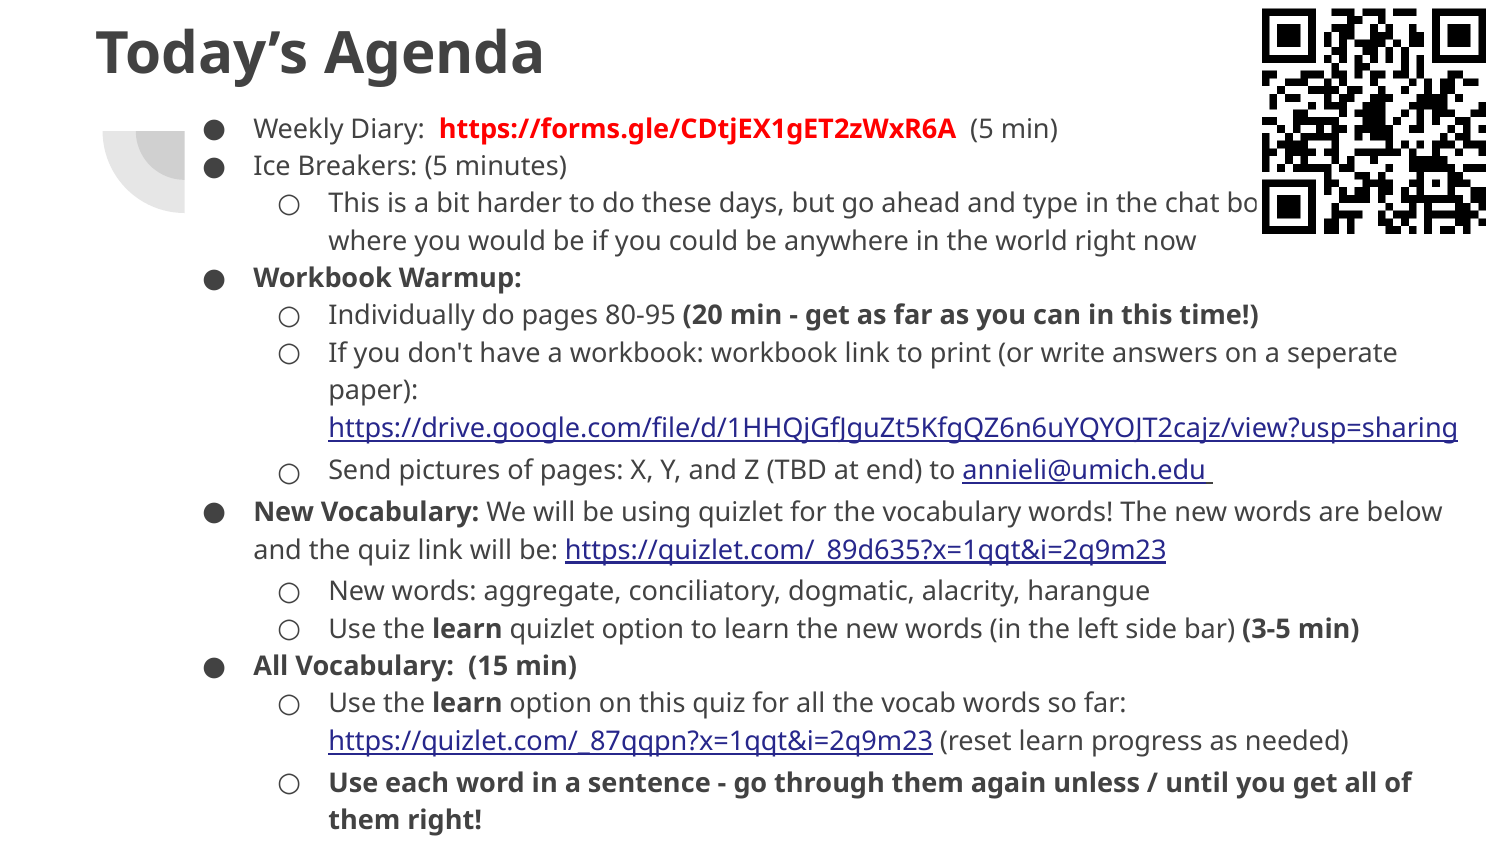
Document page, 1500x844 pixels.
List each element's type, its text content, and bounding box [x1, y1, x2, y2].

picture [1256, 0, 1500, 244]
title Today’s Agenda [80, 0, 1235, 164]
list Weekly Diary: https://forms.gle/CDtjEX1gET2zWxR6A (5 min) Ice Breakers: (5 minutes) This is a bit harder to do these days, but go ahead and type in the chat box where you would be if you could be anywhere in the world right now Workbook Warmup: Individually do pages 80-95 (20 min - get as far as you can in this time!) If you don't have a workbook: workbook link to print (or write answers on a seperate paper): https://drive.google.com/file/d/1HHQjGfJguZt5KfgQZ6n6uYQYOJT2cajz/view?usp=sharing Send pictures of pages: X, Y, and Z (TBD at end) to annieli@umich.edu New Vocabulary: We will be using quizlet for the vocabulary words! The new words are below and the quiz link will be: https://quizlet.com/_89d635?x=1qqt&i=2q9m23 New words: aggregate, conciliatory, dogmatic, alacrity, harangue Use the learn quizlet option to learn the new words (in the left side bar) (3-5 min) All Vocabulary: (15 min) Use the learn option on this quiz for all the vocab words so far: https://quizlet.com/_87qqpn?x=1qqt&i=2q9m23 (reset learn progress as needed) Use each word in a sentence - go through them again unless / until you get all of them right! [88, 91, 1488, 671]
